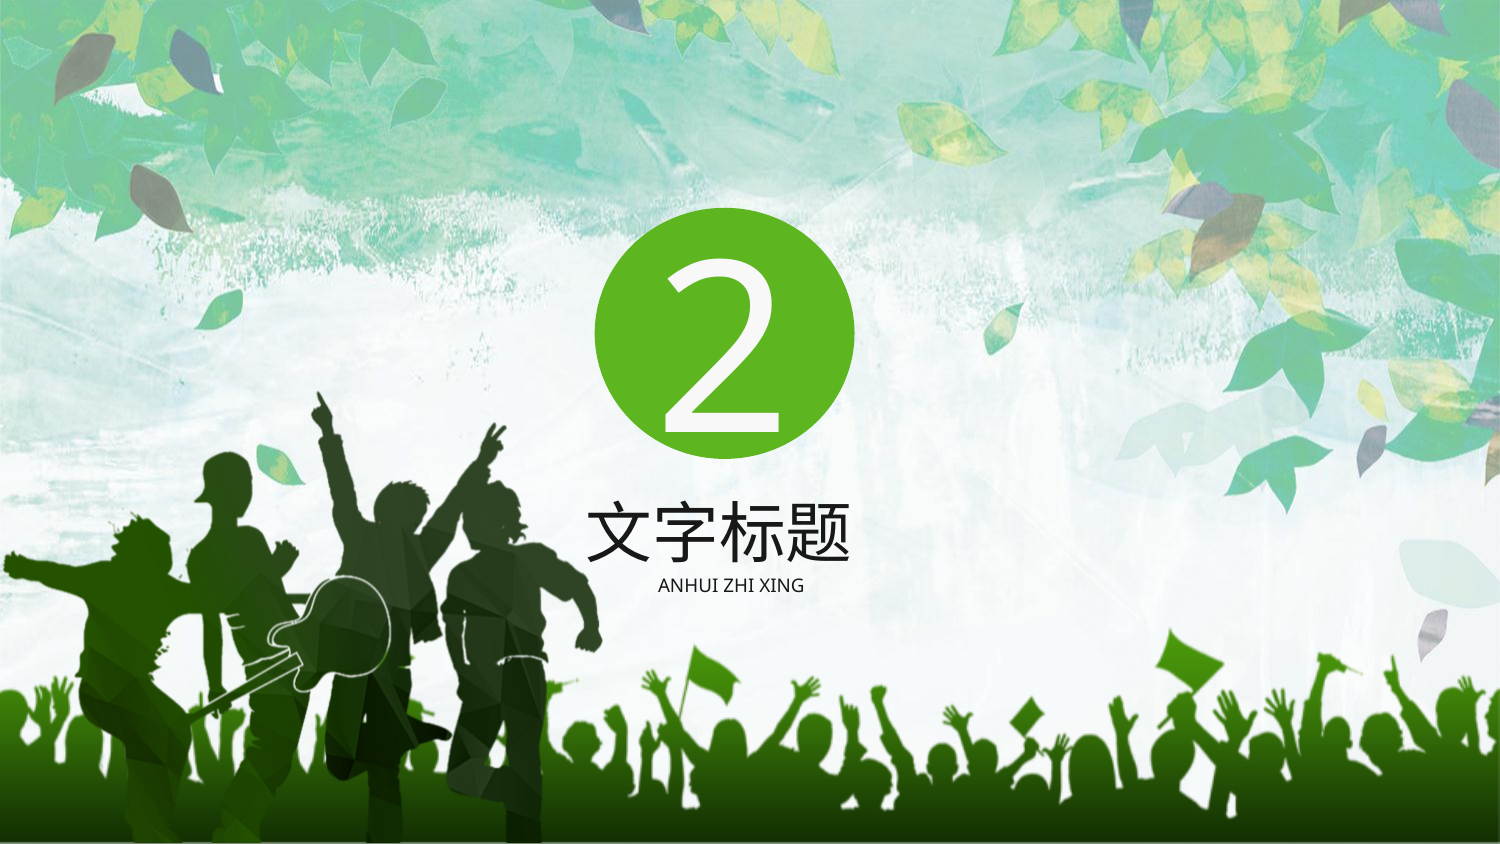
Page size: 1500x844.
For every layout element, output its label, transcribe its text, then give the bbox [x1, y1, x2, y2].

text_box 文字标题 [653, 532, 892, 579]
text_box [594, 185, 874, 492]
text_box ANHUI ZHI XING [653, 566, 820, 604]
picture [0, 0, 1500, 844]
